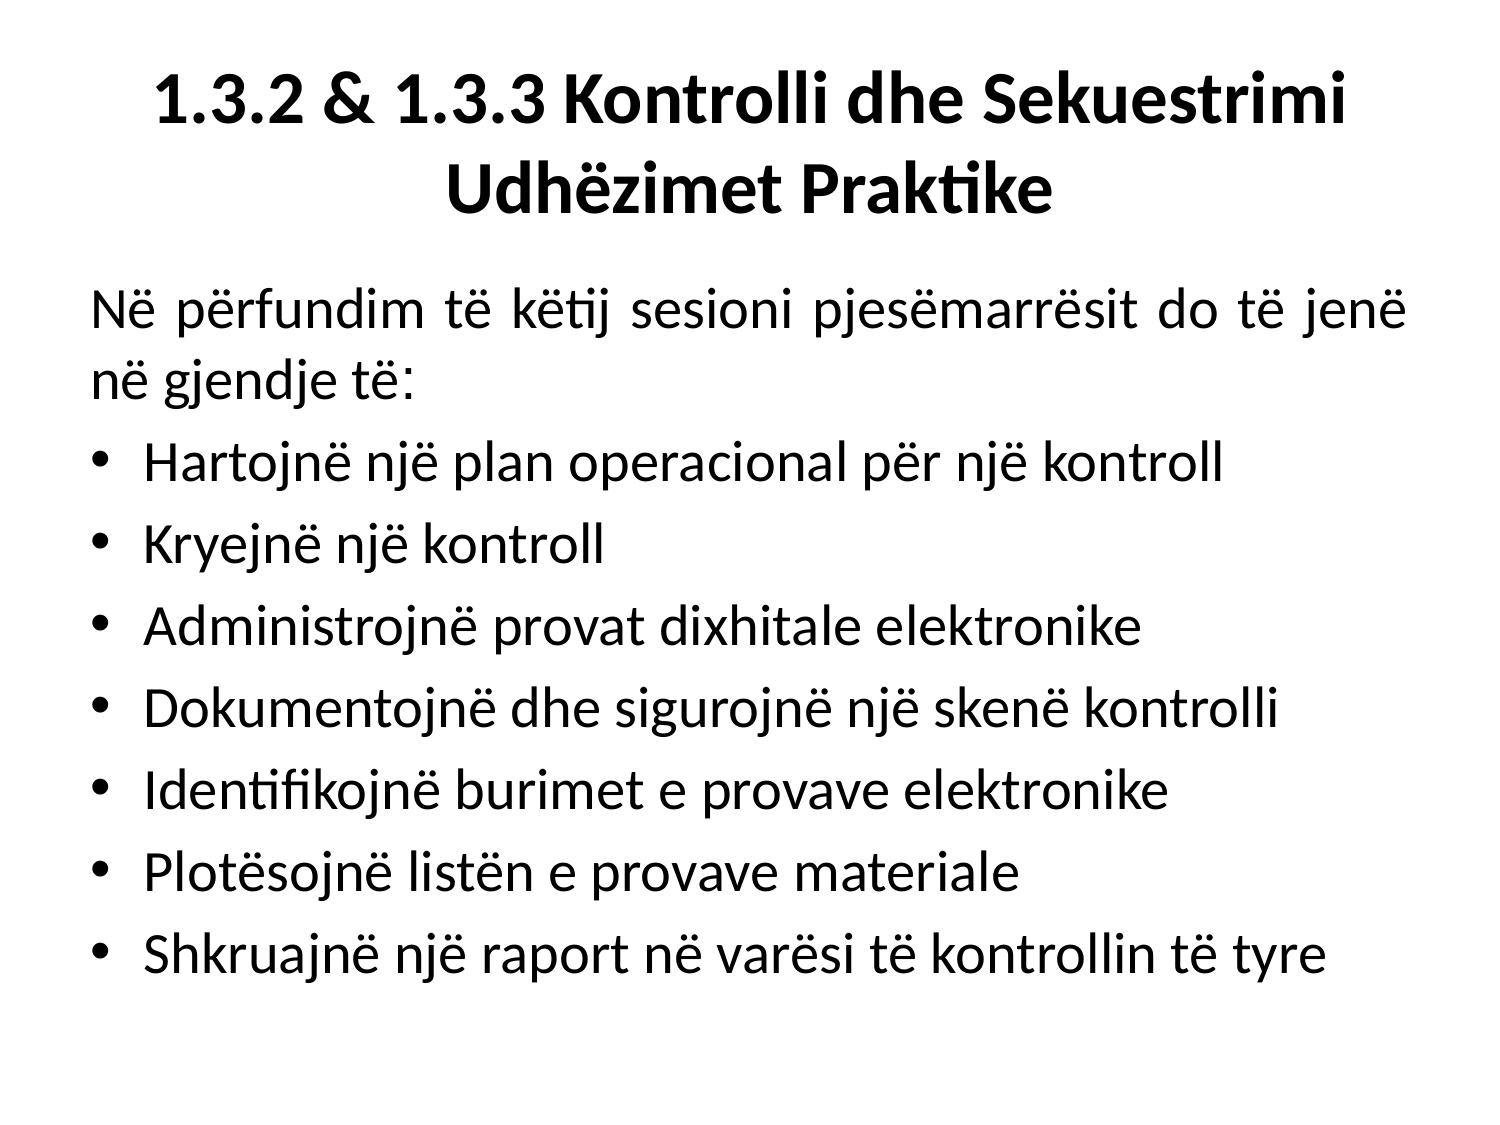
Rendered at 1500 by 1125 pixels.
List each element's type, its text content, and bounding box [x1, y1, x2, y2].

title 1.3.2 & 1.3.3 Kontrolli dhe Sekuestrimi Udhëzimet Praktike [75, 45, 1425, 233]
list Në përfundim të këtij sesioni pjesëmarrësit do të jenë në gjendje të: Hartojnë një plan operacional për një kontroll Kryejnë një kontroll Administrojnë provat dixhitale elektronike Dokumentojnë dhe sigurojnë një skenë kontrolli Identifikojnë burimet e provave elektronike Plotësojnë listën e provave materiale Shkruajnë një raport në varësi të kontrollin të tyre [75, 262, 1425, 1005]
